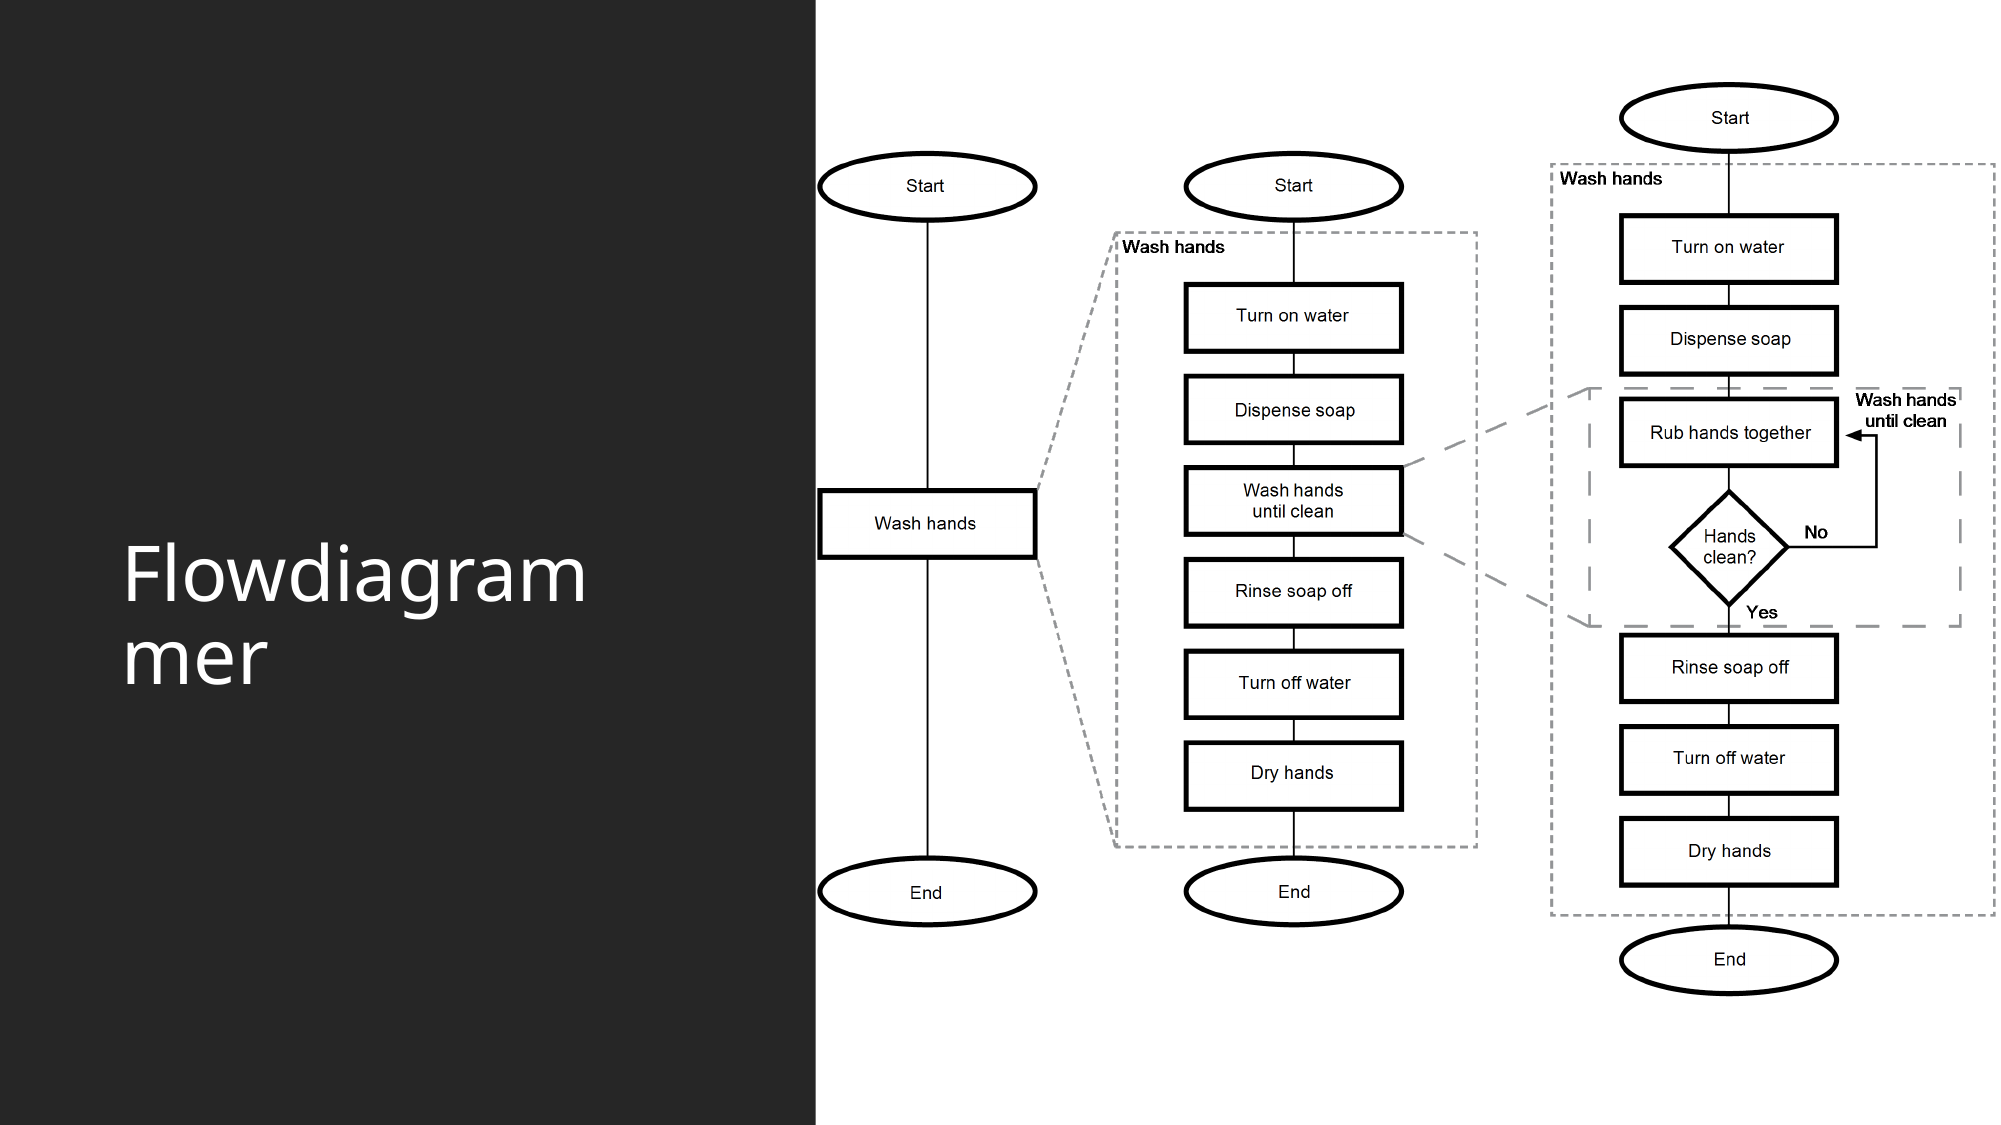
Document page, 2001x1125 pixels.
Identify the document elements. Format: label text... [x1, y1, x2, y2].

title Flowdiagrammer [106, 104, 661, 709]
text_box [0, 0, 817, 1125]
picture [807, 78, 2000, 998]
